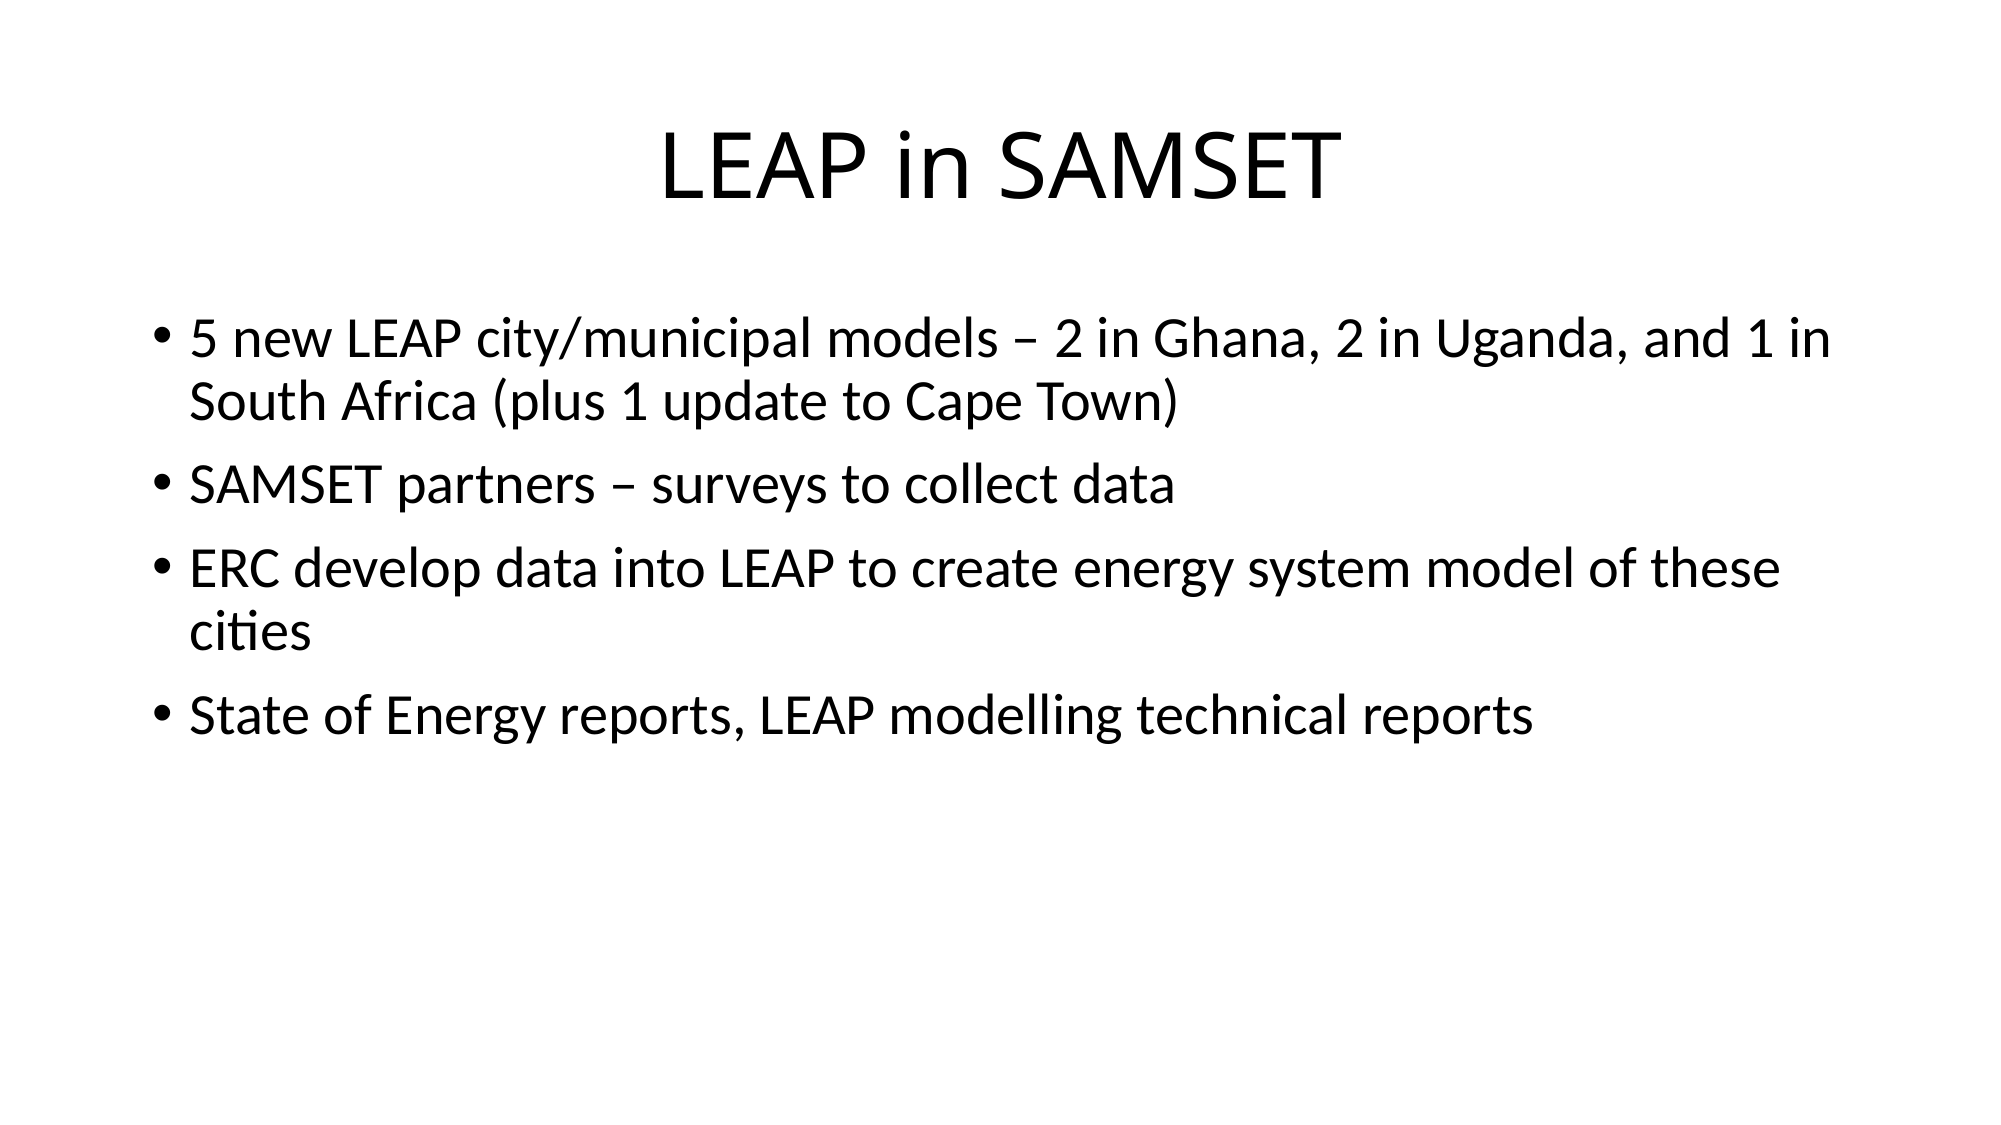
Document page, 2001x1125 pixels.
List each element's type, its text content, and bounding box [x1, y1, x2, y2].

list 5 new LEAP city/municipal models – 2 in Ghana, 2 in Uganda, and 1 in South Africa (plus 1 update to Cape Town) SAMSET partners – surveys to collect data ERC develop data into LEAP to create energy system model of these cities State of Energy reports, LEAP modelling technical reports [137, 299, 1863, 1014]
title LEAP in SAMSET [137, 59, 1863, 278]
